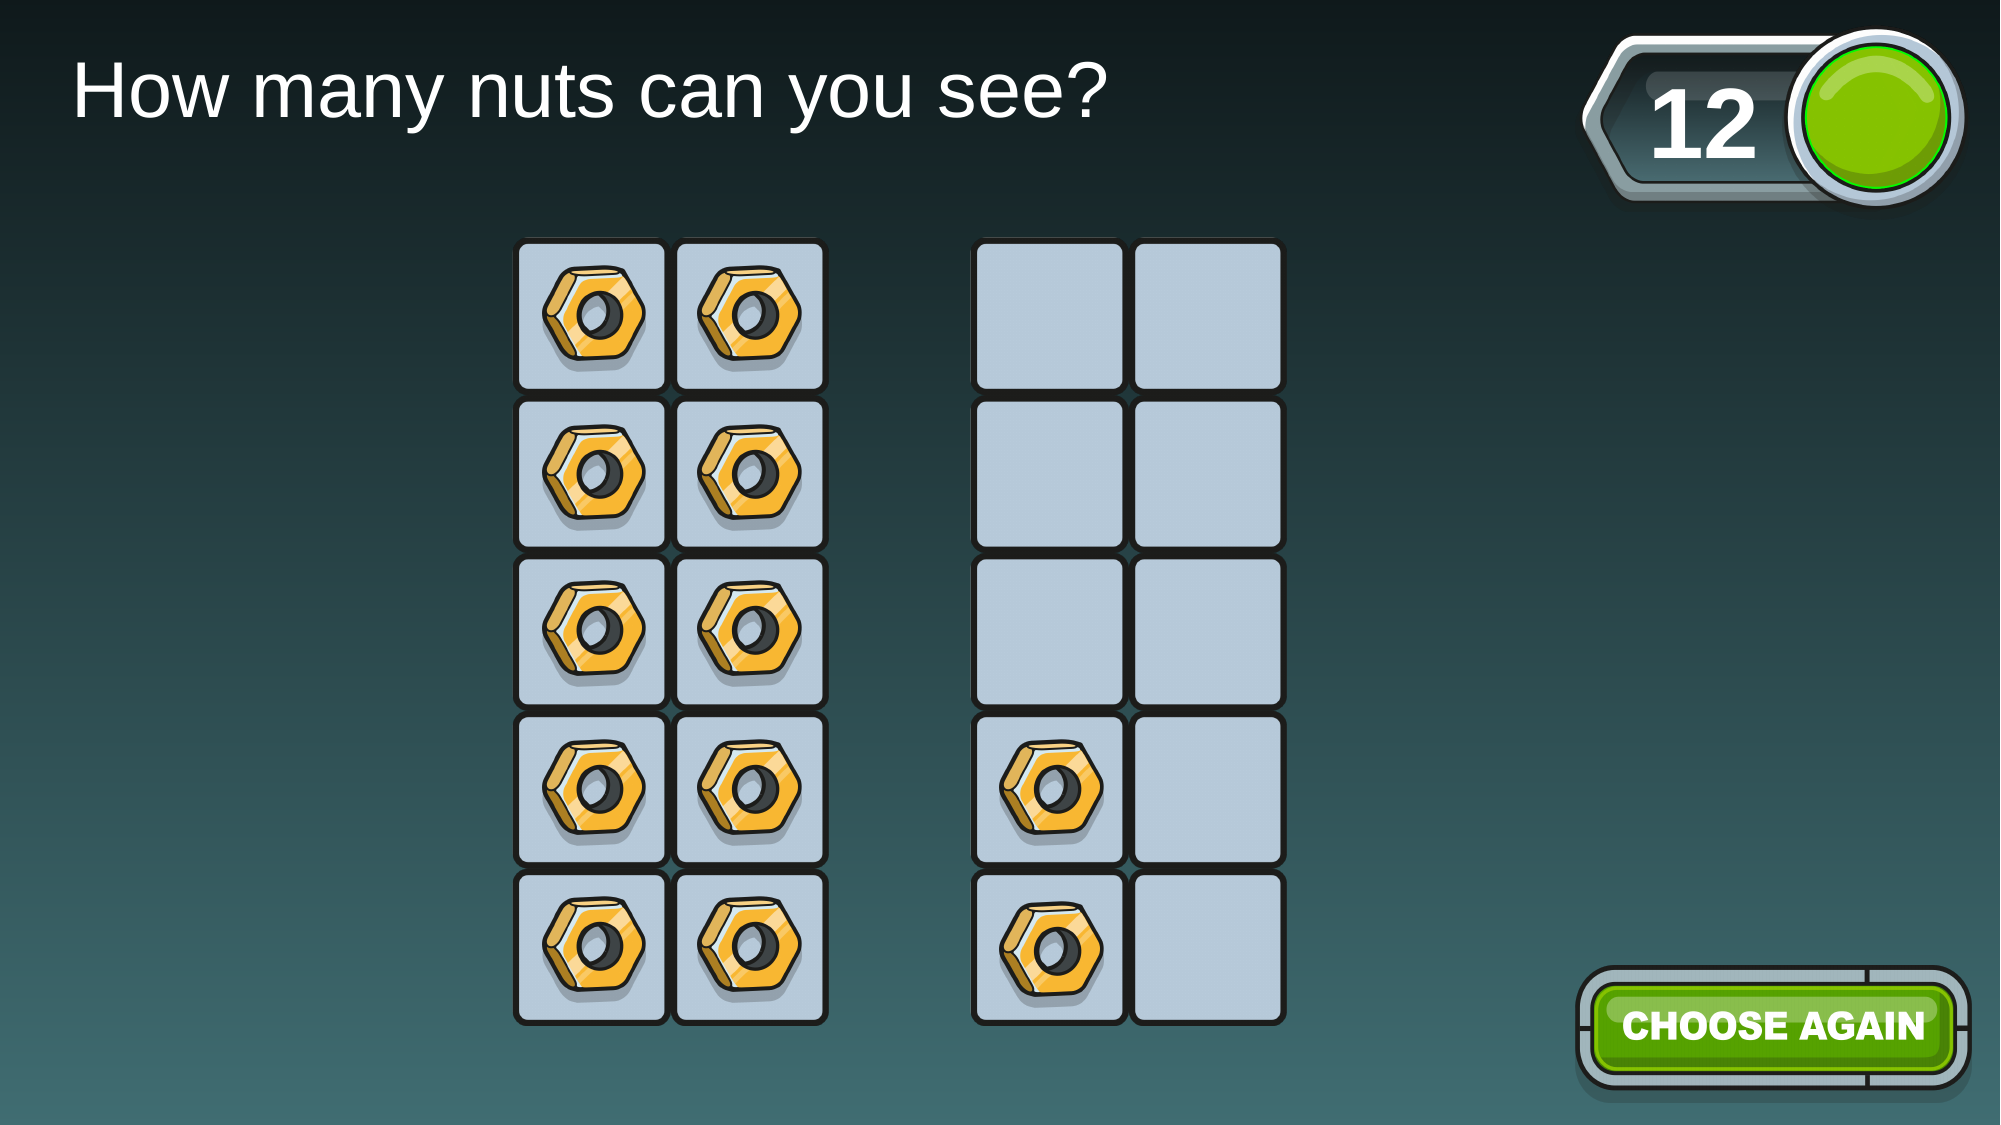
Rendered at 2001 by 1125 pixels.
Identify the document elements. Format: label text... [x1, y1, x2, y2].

picture [1575, 965, 1972, 1104]
picture [1575, 25, 1971, 221]
picture [276, 238, 1523, 1026]
text_box How many nuts can you see? [55, 30, 1183, 182]
